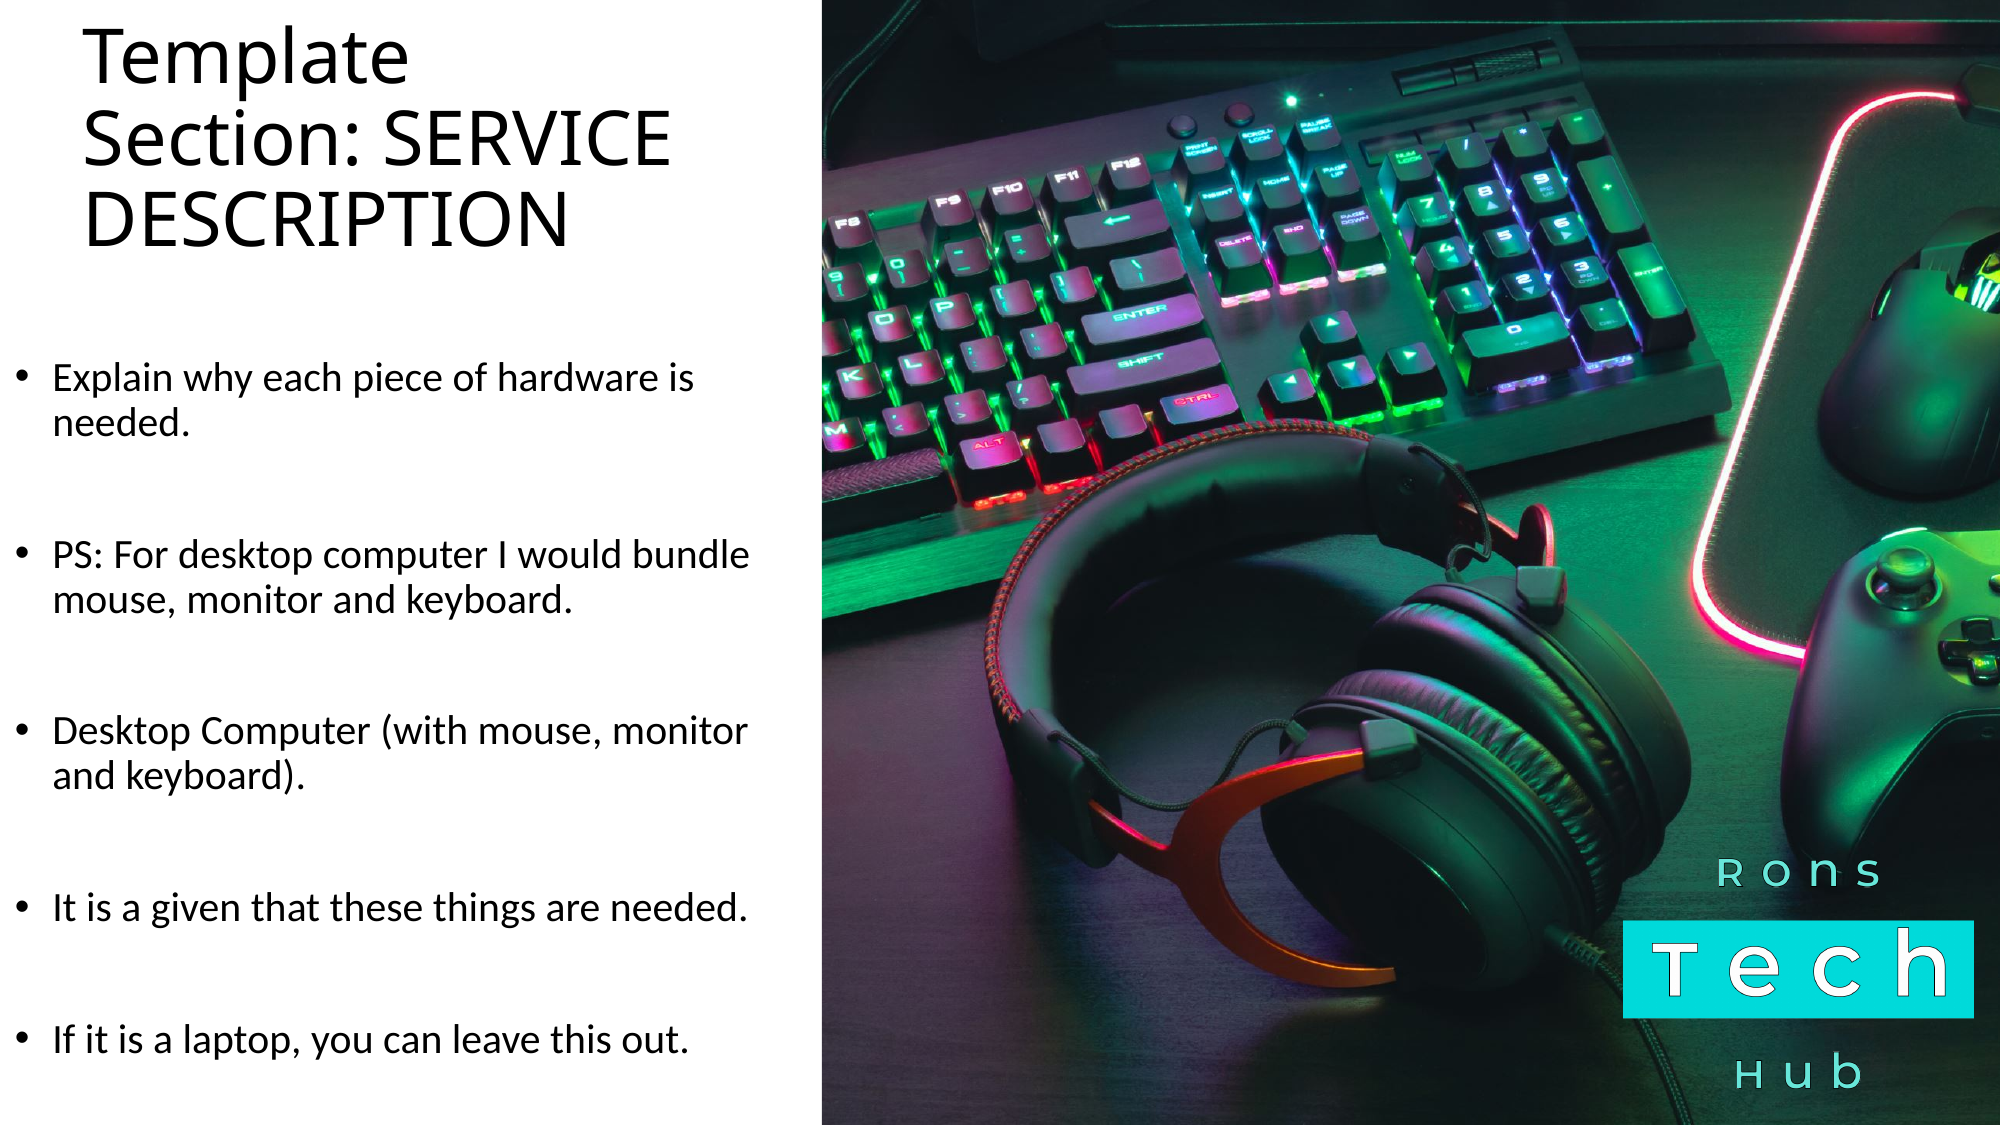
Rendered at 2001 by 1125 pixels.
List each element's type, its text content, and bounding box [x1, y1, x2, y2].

picture [821, 0, 2000, 1125]
title Template Section: SERVICE DESCRIPTION [67, 0, 693, 281]
list Explain why each piece of hardware is needed. PS: For desktop computer I would bundle mouse, monitor and keyboard. Desktop Computer (with mouse, monitor and keyboard). It is a given that these things are needed. If it is a laptop, you can leave this out. [0, 348, 788, 1096]
text_box [0, 0, 821, 1125]
